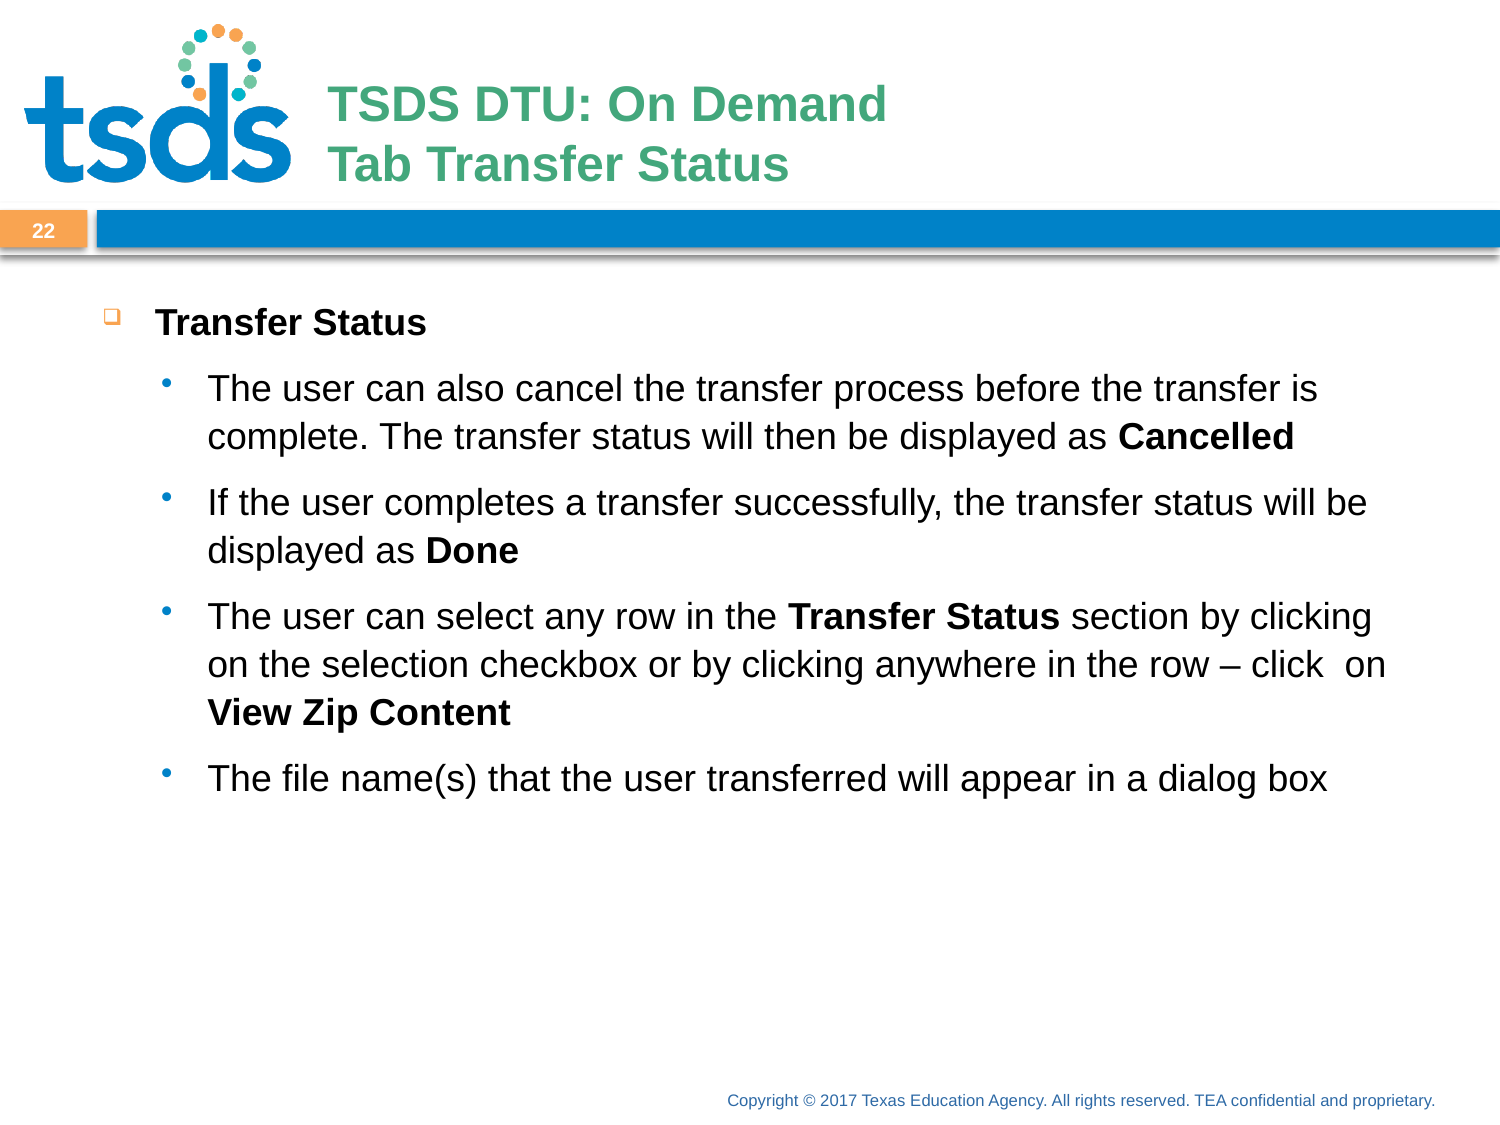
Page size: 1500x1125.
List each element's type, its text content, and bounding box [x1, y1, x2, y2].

slide_number 22 [0, 210, 88, 251]
picture [24, 24, 291, 191]
list Transfer Status The user can also cancel the transfer process before the transfer is complete. The transfer status will then be displayed as Cancelled If the user completes a transfer successfully, the transfer status will be displayed as Done The user can select any row in the Transfer Status section by clicking on the selection checkbox or by clicking anywhere in the row – click on View Zip Content The file name(s) that the user transferred will appear in a dialog box [87, 287, 1425, 1025]
title TSDS DTU: On Demand Tab Transfer Status [312, 62, 1438, 201]
